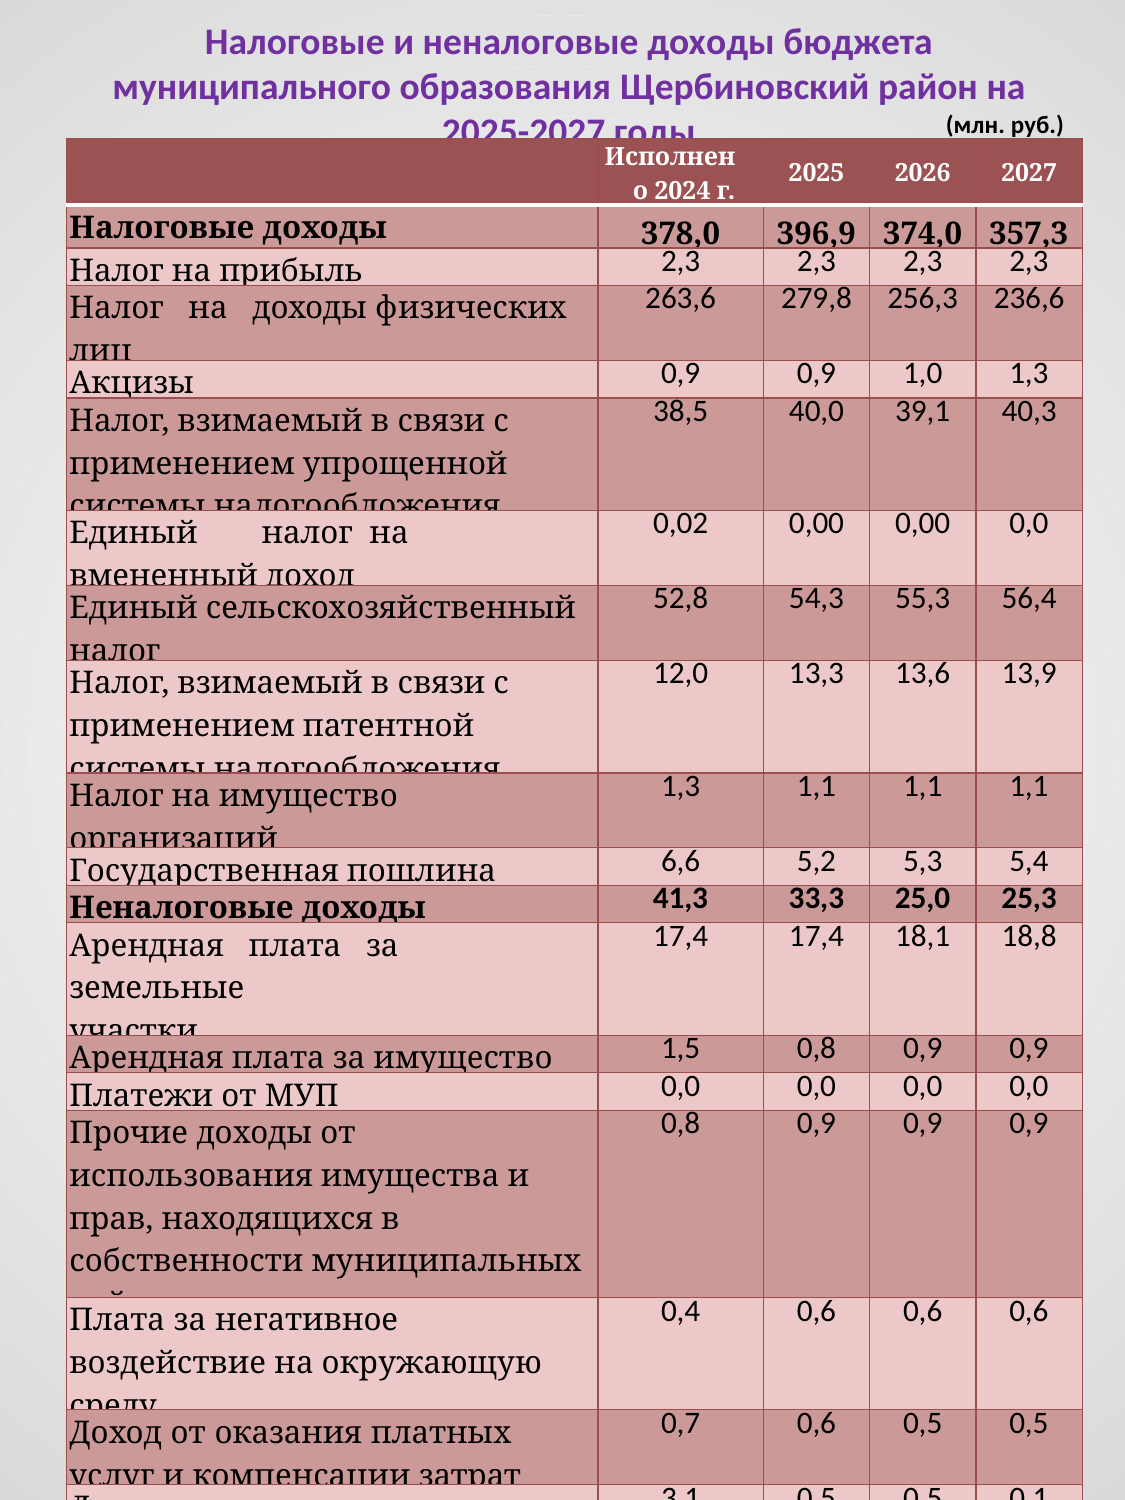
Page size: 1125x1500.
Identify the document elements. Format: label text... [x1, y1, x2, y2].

table_cell 13,3 [764, 661, 869, 772]
table_cell Доход от оказания платных услуг и компенсации затрат [67, 1410, 597, 1484]
table_cell 5,4 [977, 848, 1082, 885]
table_cell 1,3 [977, 361, 1082, 397]
table_cell 56,4 [977, 586, 1082, 660]
table_cell 17,4 [764, 923, 869, 1035]
table_cell 0,6 [977, 1298, 1082, 1409]
table_cell Государственная пошлина [67, 848, 597, 885]
table_cell 0,4 [599, 1298, 763, 1409]
table_cell Налог, взимаемый в связи с применением патентной системы налогообложения [67, 661, 597, 772]
table_cell 33,3 [764, 886, 869, 922]
table_cell 2,3 [870, 249, 975, 285]
table_cell 263,6 [599, 286, 763, 360]
table_header [67, 139, 597, 203]
table_cell 0,6 [870, 1298, 975, 1409]
table_cell 279,8 [764, 286, 869, 360]
table_cell 0,5 [764, 1485, 869, 1500]
table_header 2026 [870, 139, 975, 203]
table_cell 0,5 [870, 1485, 975, 1500]
table_cell 39,1 [870, 399, 975, 510]
table_cell 0,9 [764, 1111, 869, 1297]
table_cell 40,3 [977, 399, 1082, 510]
table_cell 0,1 [977, 1485, 1082, 1500]
table_cell 0,00 [764, 511, 869, 585]
table_cell 38,5 [599, 399, 763, 510]
table_cell 0,0 [764, 1073, 869, 1110]
text_box (млн. руб.) [943, 108, 1065, 138]
table_cell 0,5 [870, 1410, 975, 1484]
table_cell 0,00 [870, 511, 975, 585]
table_cell 2,3 [599, 249, 763, 285]
table_cell 18,1 [870, 923, 975, 1035]
table_cell 0,9 [870, 1036, 975, 1072]
table_cell 0,9 [977, 1036, 1082, 1072]
text_box Налоговые и неналоговые доходы бюджета муниципального образования Щербиновский район на 2025-2027 годы [66, 17, 1071, 138]
table_cell Единый налог на вмененный доход [67, 511, 597, 585]
table_cell 13,9 [977, 661, 1082, 772]
table_cell 3,1 [599, 1485, 763, 1500]
table_cell Налоговые доходы [67, 207, 597, 247]
table_cell Единый сельскохозяйственный налог [67, 586, 597, 660]
table_cell 1,1 [764, 774, 869, 847]
table_cell Налог на доходы физических лиц [67, 286, 597, 360]
table_cell 0,0 [599, 1073, 763, 1110]
table_cell 0,9 [870, 1111, 975, 1297]
table_cell 25,3 [977, 886, 1082, 922]
table_cell 2,3 [764, 249, 869, 285]
table_cell Прочие доходы от использования имущества и прав, находящихся в собственности муниципальных районов [67, 1111, 597, 1297]
table_cell 0,9 [599, 361, 763, 397]
table_cell 18,8 [977, 923, 1082, 1035]
table_cell 52,8 [599, 586, 763, 660]
table_cell 1,3 [599, 774, 763, 847]
table_cell Налог, взимаемый в связи с применением упрощенной системы налогообложения [67, 399, 597, 510]
table_cell 0,0 [977, 511, 1082, 585]
table_cell 2,3 [977, 249, 1082, 285]
table_cell Налог на прибыль [67, 249, 597, 285]
table_cell 5,2 [764, 848, 869, 885]
table_header 2025 [764, 139, 869, 203]
table_cell 0,7 [599, 1410, 763, 1484]
table_cell Акцизы [67, 361, 597, 397]
table_cell 12,0 [599, 661, 763, 772]
table_cell Налог на имущество организаций [67, 774, 597, 847]
table_cell 0,6 [764, 1298, 869, 1409]
table_cell 0,8 [764, 1036, 869, 1072]
table_cell 1,0 [870, 361, 975, 397]
table_cell 25,0 [870, 886, 975, 922]
table_cell Плата за негативное воздействие на окружающую среду [67, 1298, 597, 1409]
table_cell 5,3 [870, 848, 975, 885]
table_cell Неналоговые доходы [67, 886, 597, 922]
table_cell 41,3 [599, 886, 763, 922]
table_cell 55,3 [870, 586, 975, 660]
table_cell 374,0 [870, 207, 975, 247]
table_cell Арендная плата за земельные участки [67, 923, 597, 1035]
table_cell 54,3 [764, 586, 869, 660]
table_cell 0,5 [977, 1410, 1082, 1484]
table_cell 1,1 [977, 774, 1082, 847]
table_cell 256,3 [870, 286, 975, 360]
table_cell 378,0 [599, 207, 763, 247]
table_cell 17,4 [599, 923, 763, 1035]
table_cell Доход от продажи имущества [67, 1485, 597, 1500]
table_header Исполнено 2024 г. [599, 139, 763, 203]
table_cell 0,02 [599, 511, 763, 585]
table_cell 0,0 [870, 1073, 975, 1110]
table_cell Платежи от МУП [67, 1073, 597, 1110]
table_cell 1,1 [870, 774, 975, 847]
table_cell 0,8 [599, 1111, 763, 1297]
table_cell 6,6 [599, 848, 763, 885]
table_cell 0,0 [977, 1073, 1082, 1110]
table_cell 396,9 [764, 207, 869, 247]
table_cell 357,3 [977, 207, 1082, 247]
table_header 2027 [977, 139, 1082, 203]
table_cell 236,6 [977, 286, 1082, 360]
table_cell 0,6 [764, 1410, 869, 1484]
table_cell 13,6 [870, 661, 975, 772]
table_cell 40,0 [764, 399, 869, 510]
table_cell 0,9 [764, 361, 869, 397]
table_cell 0,9 [977, 1111, 1082, 1297]
table_cell 1,5 [599, 1036, 763, 1072]
table_cell Арендная плата за имущество [67, 1036, 597, 1072]
